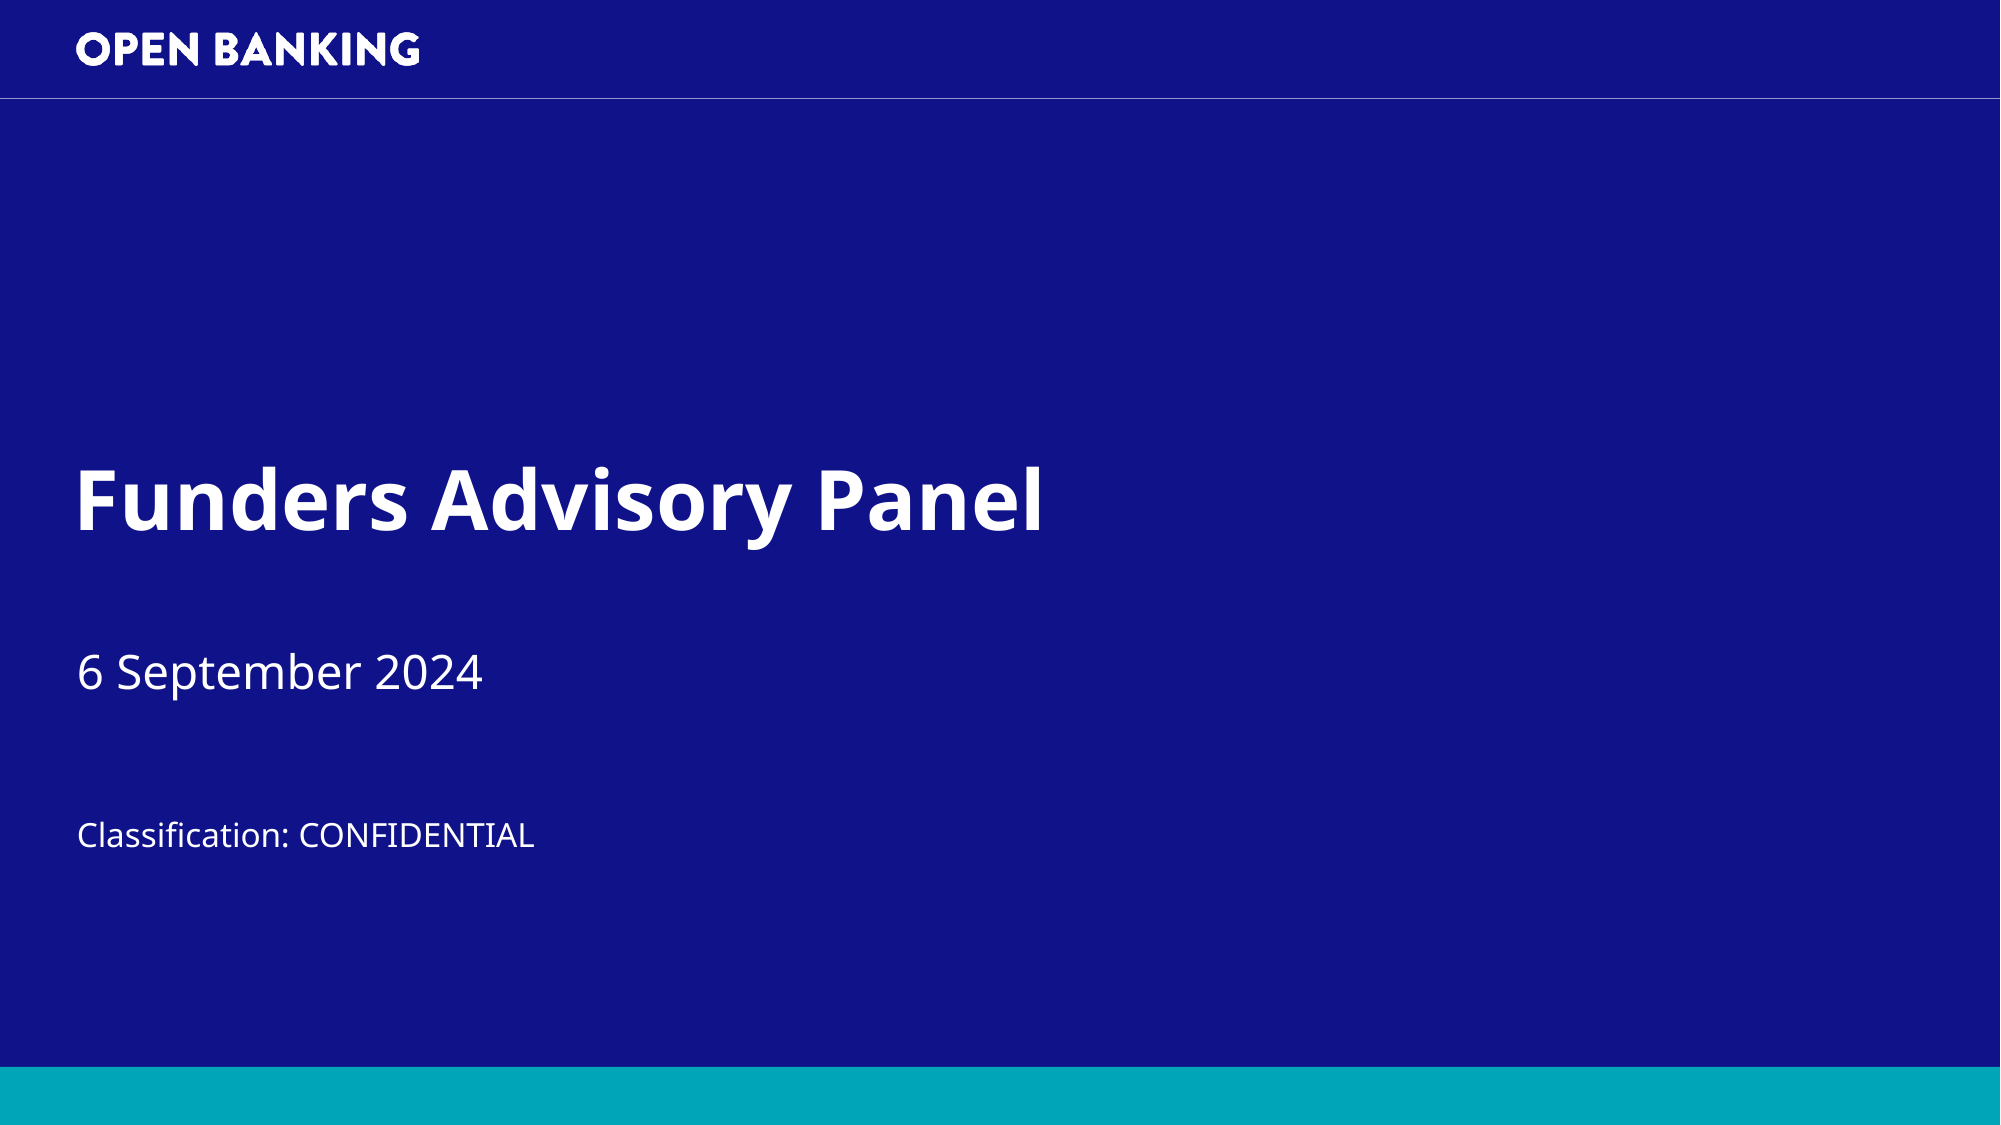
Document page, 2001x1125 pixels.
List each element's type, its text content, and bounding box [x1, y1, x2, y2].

subtitle 6 September 2024 [61, 641, 1753, 708]
title Funders Advisory Panel [59, 83, 1886, 554]
list Classification: CONFIDENTIAL [61, 751, 1608, 931]
text_box [401, 1063, 1660, 1124]
picture [43, 0, 452, 99]
